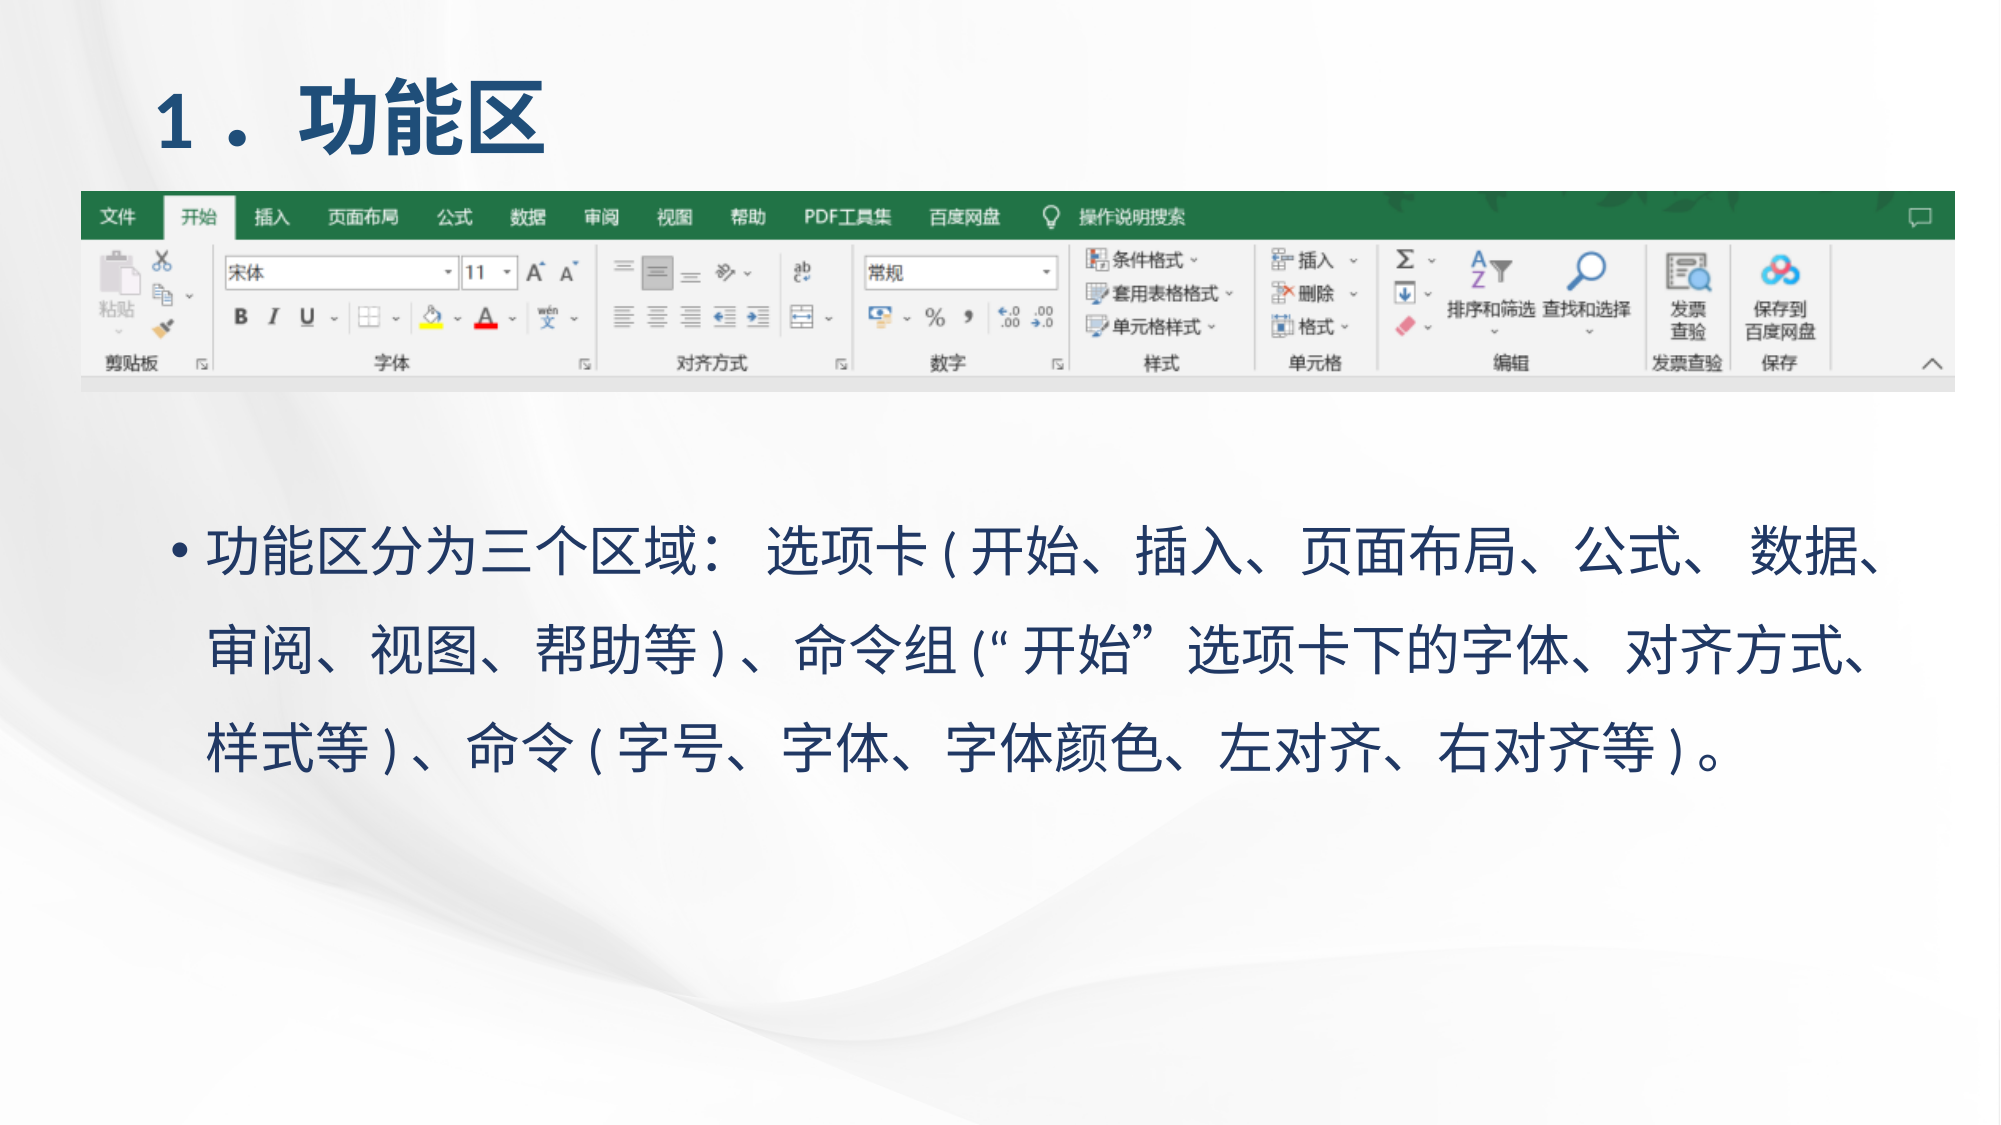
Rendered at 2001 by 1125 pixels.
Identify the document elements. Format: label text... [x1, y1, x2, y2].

picture [81, 191, 1955, 392]
list 功能区分为三个区域： 选项卡(开始、插入、页面布局、公式、 数据、审阅、视图、帮助等)、命令组(“开始”选项卡下的字体、对齐方式、样式等)、命令(字号、字体、字体颜色、左对齐、右对齐等)。 [155, 476, 1881, 882]
title 1．功能区 [137, 59, 1863, 184]
